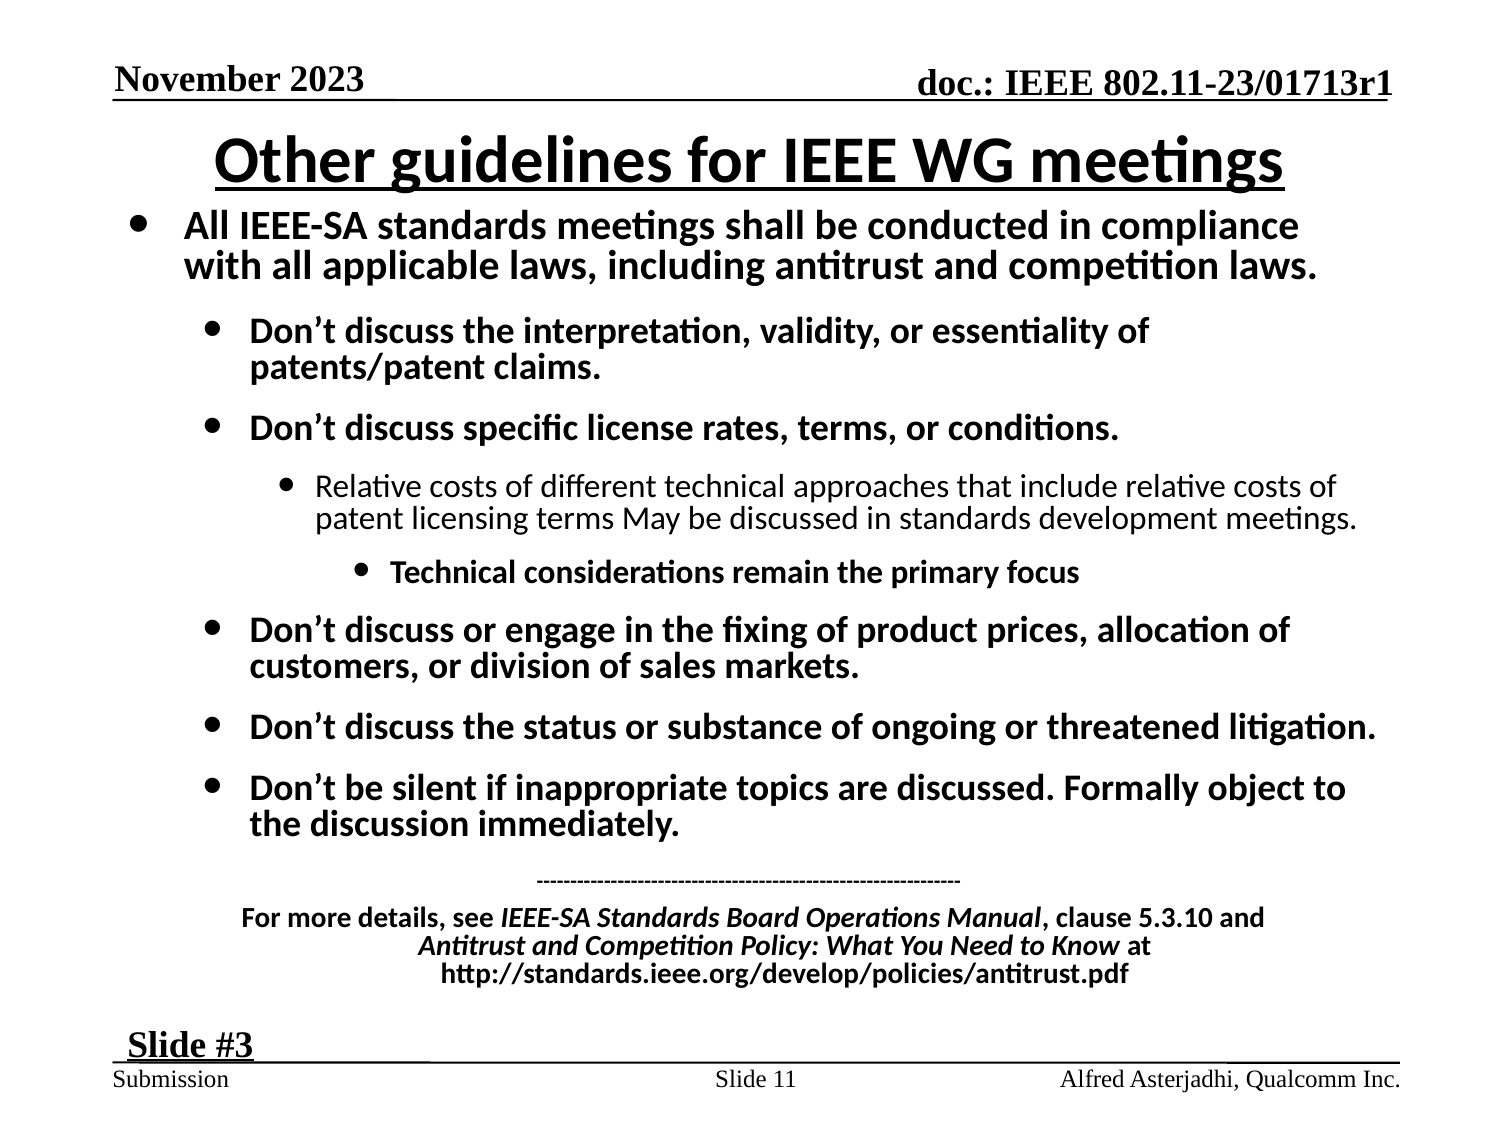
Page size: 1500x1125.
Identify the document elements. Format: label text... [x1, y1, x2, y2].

text_box Slide #3 [112, 1012, 269, 1073]
slide_number Slide 11 [712, 1061, 800, 1123]
footer Alfred Asterjadhi, Qualcomm Inc. [878, 1061, 1402, 1093]
title Other guidelines for IEEE WG meetings [112, 112, 1388, 199]
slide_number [114, 54, 493, 100]
list All IEEE-SA standards meetings shall be conducted in compliance with all applicable laws, including antitrust and competition laws. Don’t discuss the interpretation, validity, or essentiality of patents/patent claims. Don’t discuss specific license rates, terms, or conditions. Relative costs of different technical approaches that include relative costs of patent licensing terms May be discussed in standards development meetings. Technical considerations remain the primary focus Don’t discuss or engage in the fixing of product prices, allocation of customers, or division of sales markets. Don’t discuss the status or substance of ongoing or threatened litigation. Don’t be silent if inappropriate topics are discussed. Formally object to the discussion immediately. --------------------------------------------------------------- For more details, see IEEE-SA Standards Board Operations Manual, clause 5.3.10 and Antitrust and Competition Policy: What You Need to Know at http://standards.ieee.org/develop/policies/antitrust.pdf [112, 199, 1402, 1063]
